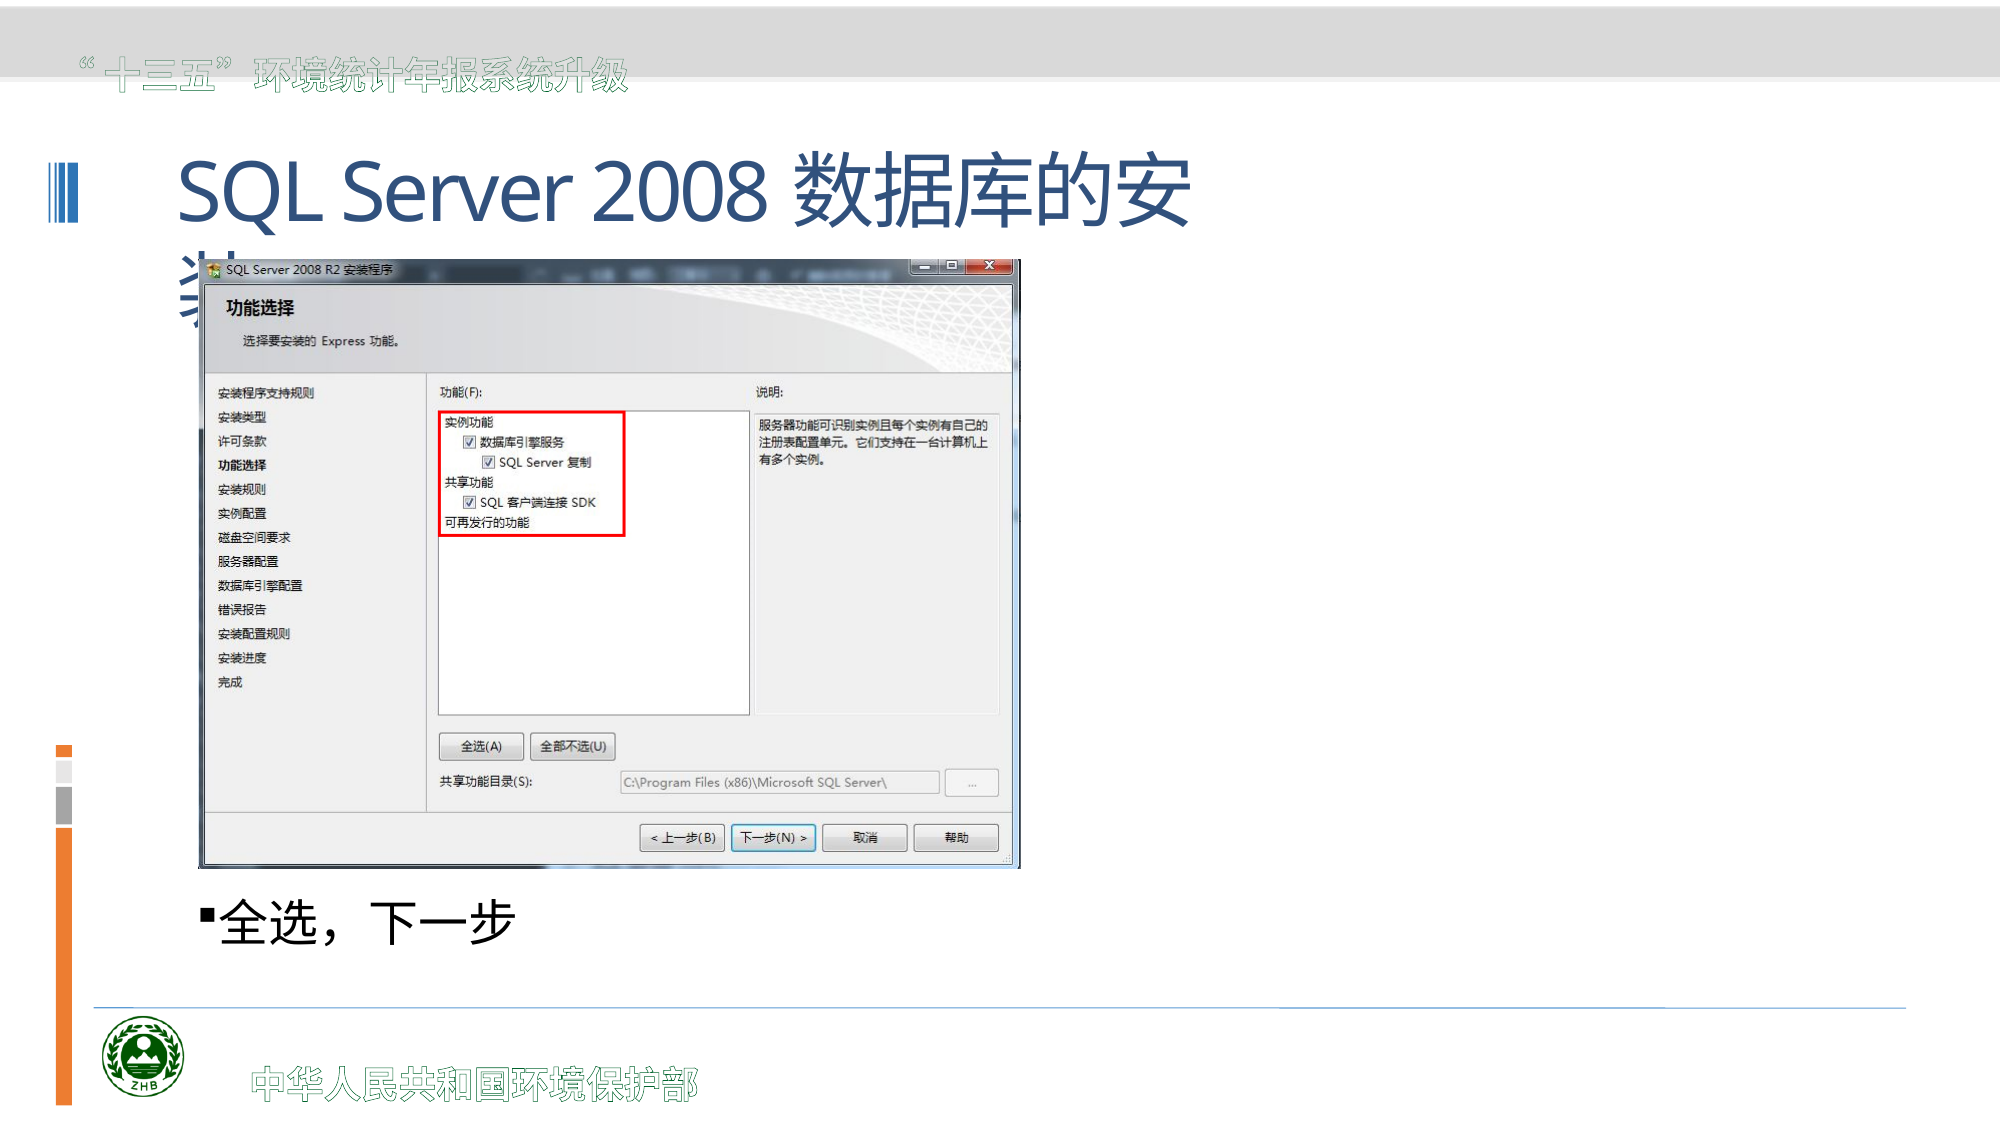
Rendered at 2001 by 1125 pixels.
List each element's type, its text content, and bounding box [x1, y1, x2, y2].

text_box SQL Server 2008数据库的安装 [162, 130, 1222, 260]
picture [198, 259, 1021, 869]
picture [93, 1007, 188, 1106]
text_box 全选，下一步 [181, 884, 1749, 959]
